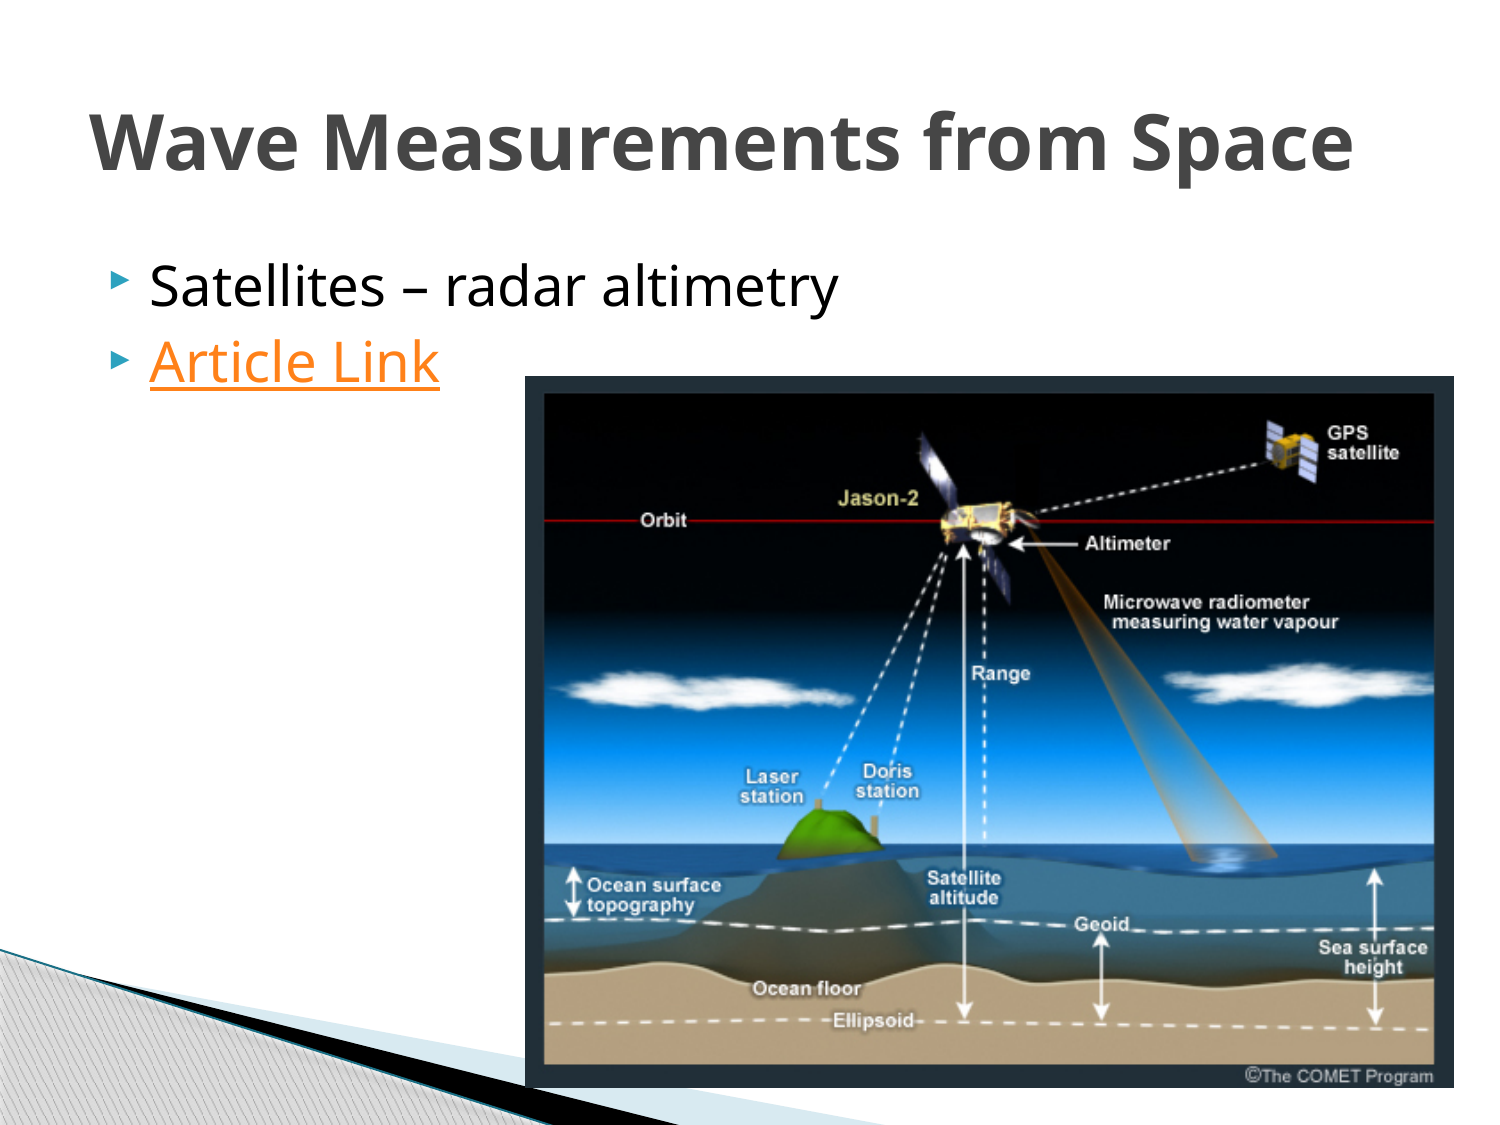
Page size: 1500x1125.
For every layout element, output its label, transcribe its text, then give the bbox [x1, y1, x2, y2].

picture [524, 376, 1454, 1088]
list Satellites – radar altimetry Article Link [75, 243, 1425, 986]
title Wave Measurements from Space [75, 45, 1425, 233]
